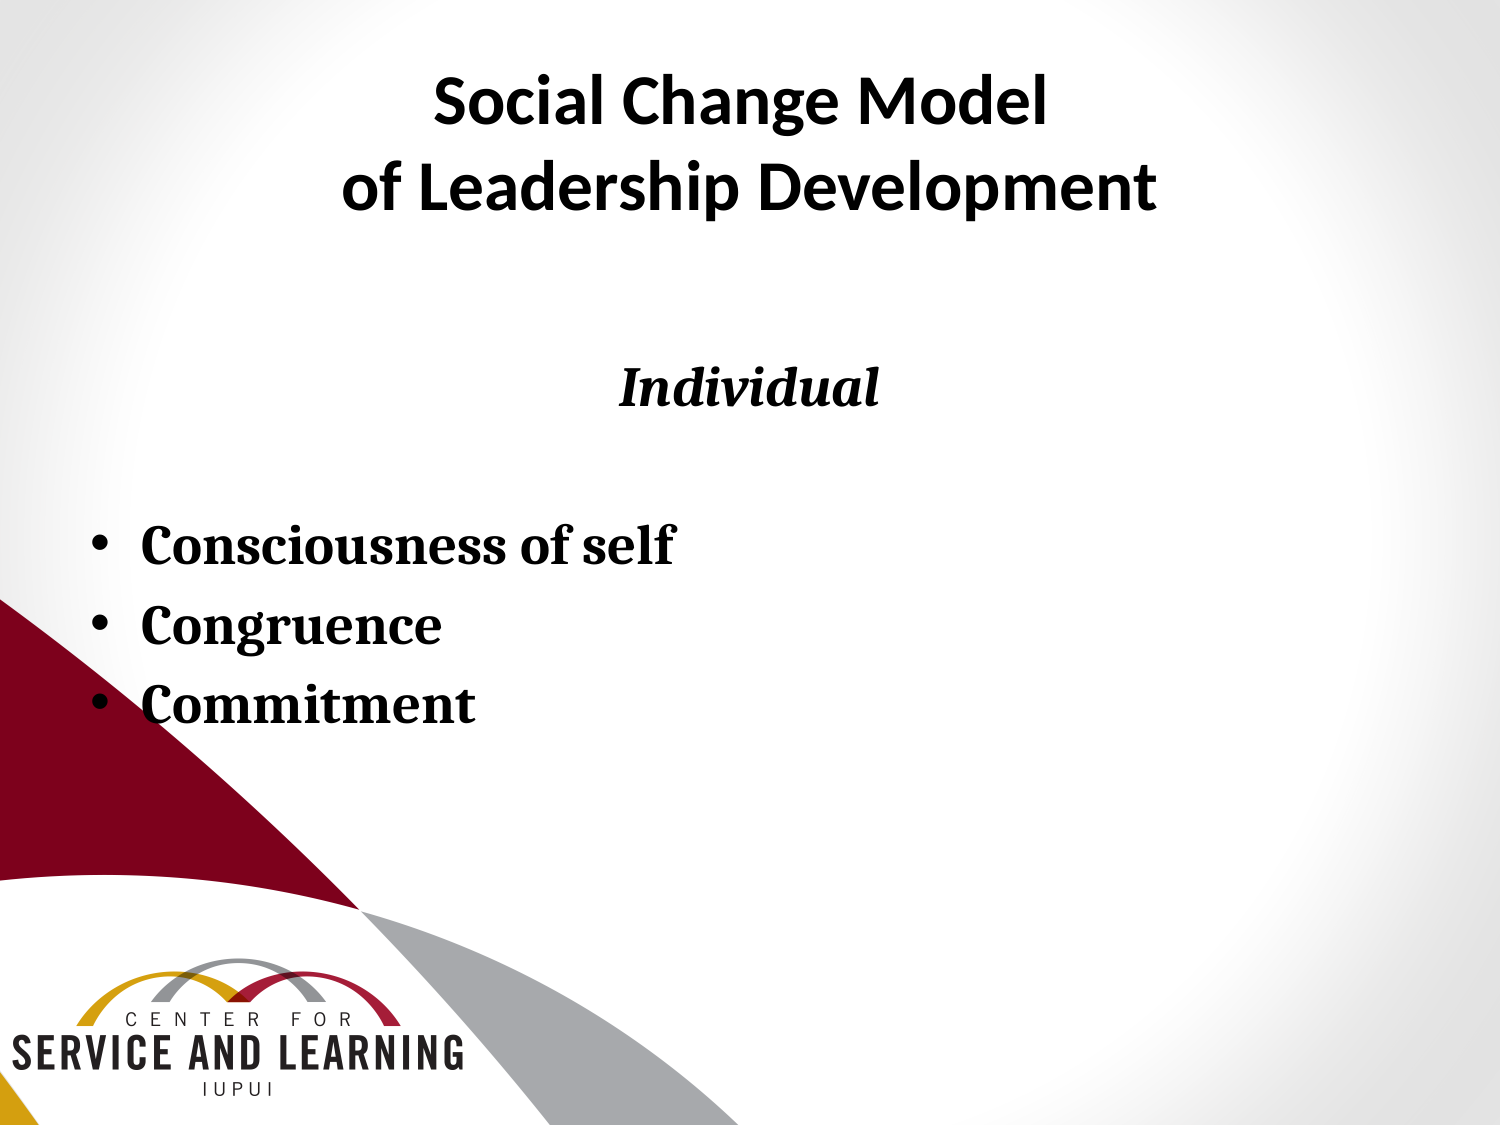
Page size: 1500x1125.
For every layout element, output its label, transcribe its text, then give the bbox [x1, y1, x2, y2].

picture [0, 0, 1500, 1125]
title Social Change Model of Leadership Development [75, 45, 1425, 233]
list Individual Consciousness of self Congruence Commitment [75, 262, 1425, 747]
